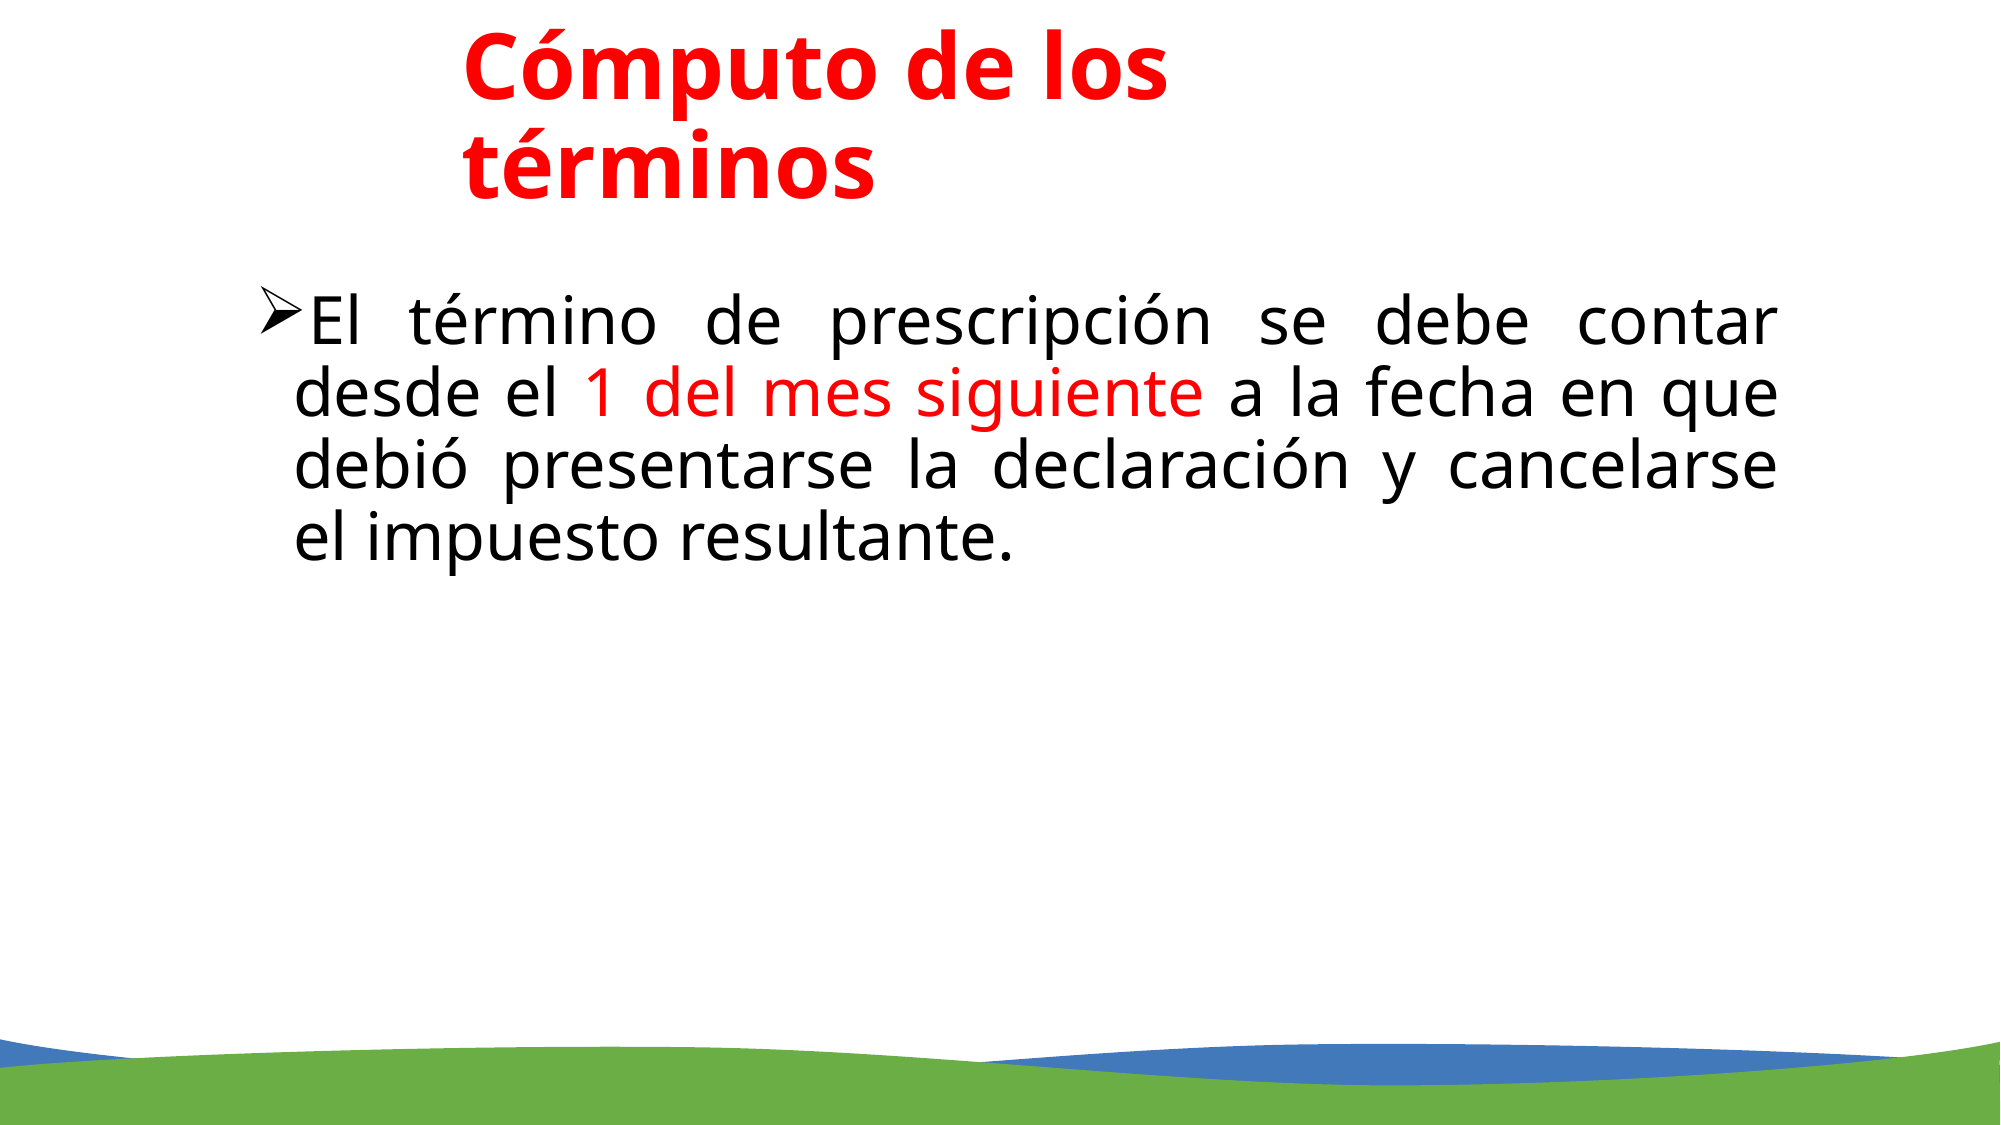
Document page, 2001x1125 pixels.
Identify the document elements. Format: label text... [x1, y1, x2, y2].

text_box El término de prescripción se debe contar desde el 1 del mes siguiente a la fecha en que debió presentarse la declaración y cancelarse el impuesto resultante. [165, 188, 1796, 914]
title Cómputo de los términos [446, 59, 1591, 180]
